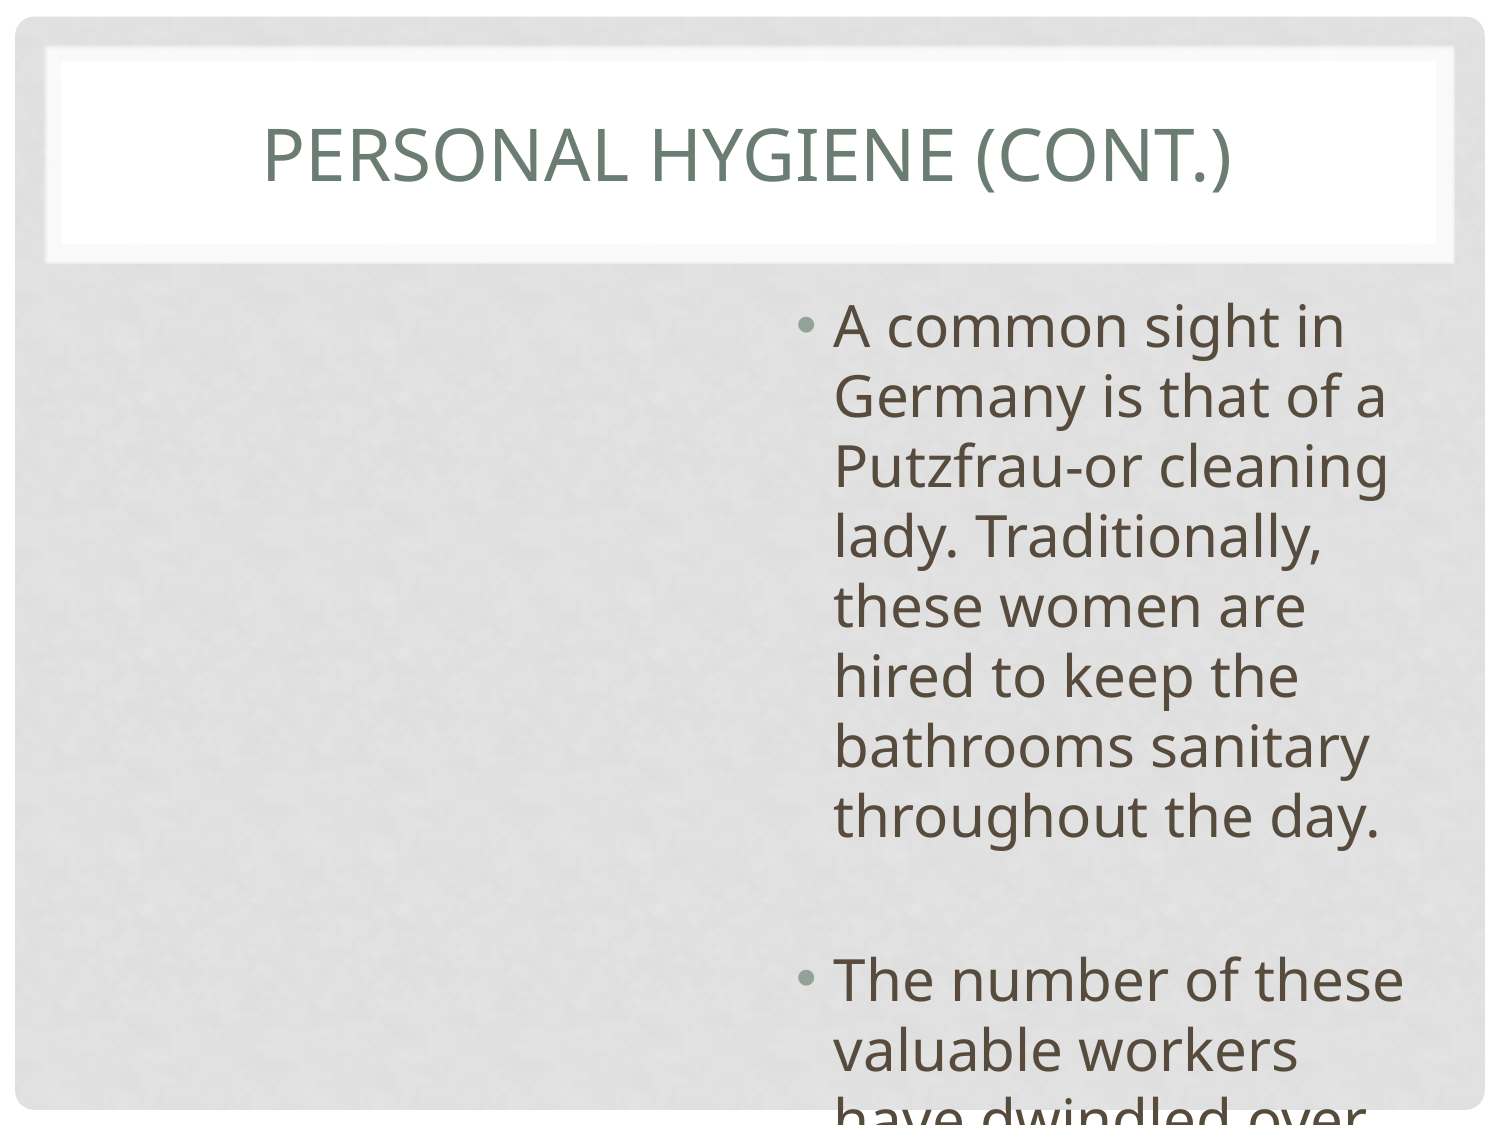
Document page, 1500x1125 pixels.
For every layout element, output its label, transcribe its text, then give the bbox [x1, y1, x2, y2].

list A common sight in Germany is that of a Putzfrau-or cleaning lady. Traditionally, these women are hired to keep the bathrooms sanitary throughout the day. The number of these valuable workers have dwindled over the years, and are now found primarily in the more pricy enterprises, or hired in the homes of those who can afford them. [762, 281, 1426, 1006]
title PERSONAL HYGIENE (CONT.) [69, 66, 1425, 238]
